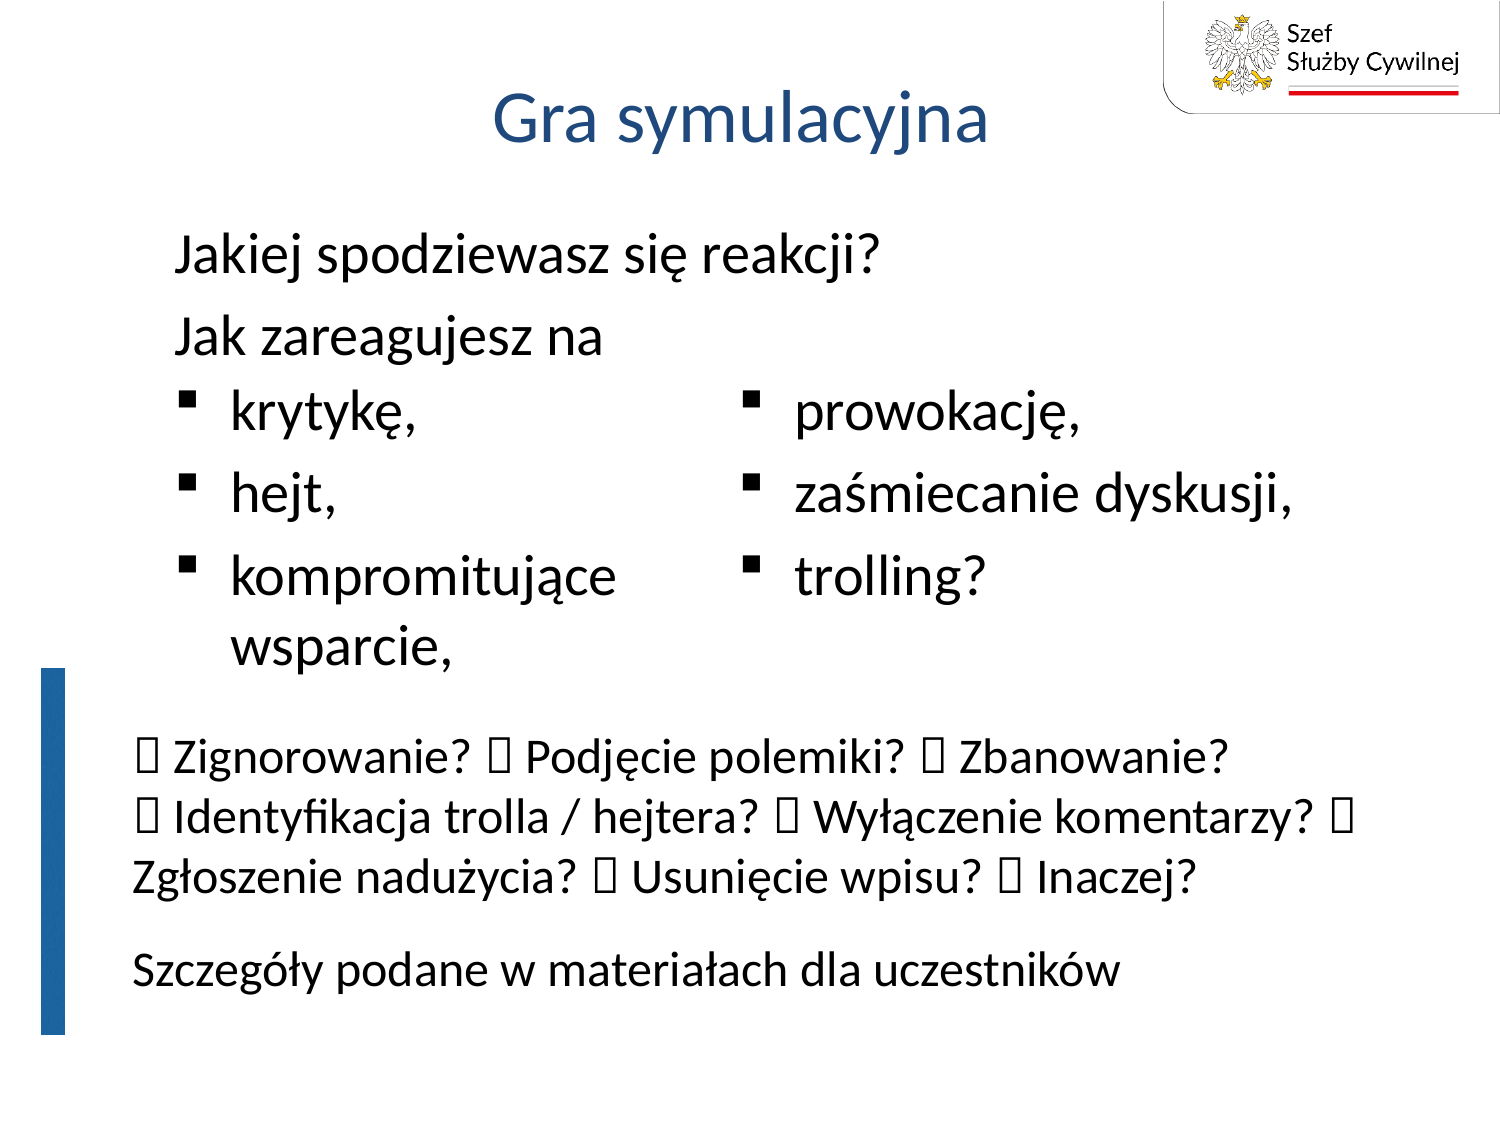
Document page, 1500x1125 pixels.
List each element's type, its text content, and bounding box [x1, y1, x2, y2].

title Gra symulacyjna [100, 60, 1400, 185]
picture [41, 668, 65, 1035]
text_box Jakiej spodziewasz się reakcji? Jak zareagujesz na [159, 207, 1317, 375]
picture [1163, 0, 1500, 114]
text_box krytykę, hejt, kompromitujące wsparcie, prowokację, zaśmiecanie dyskusji, trolling? [159, 375, 1317, 715]
text_box  Zignorowanie?  Podjęcie polemiki?  Zbanowanie?  Identyfikacja trolla / hejtera?  Wyłączenie komentarzy?  Zgłoszenie nadużycia?  Usunięcie wpisu?  Inaczej? [117, 715, 1382, 911]
text_box Szczegóły podane w materiałach dla uczestników [117, 928, 1424, 1004]
